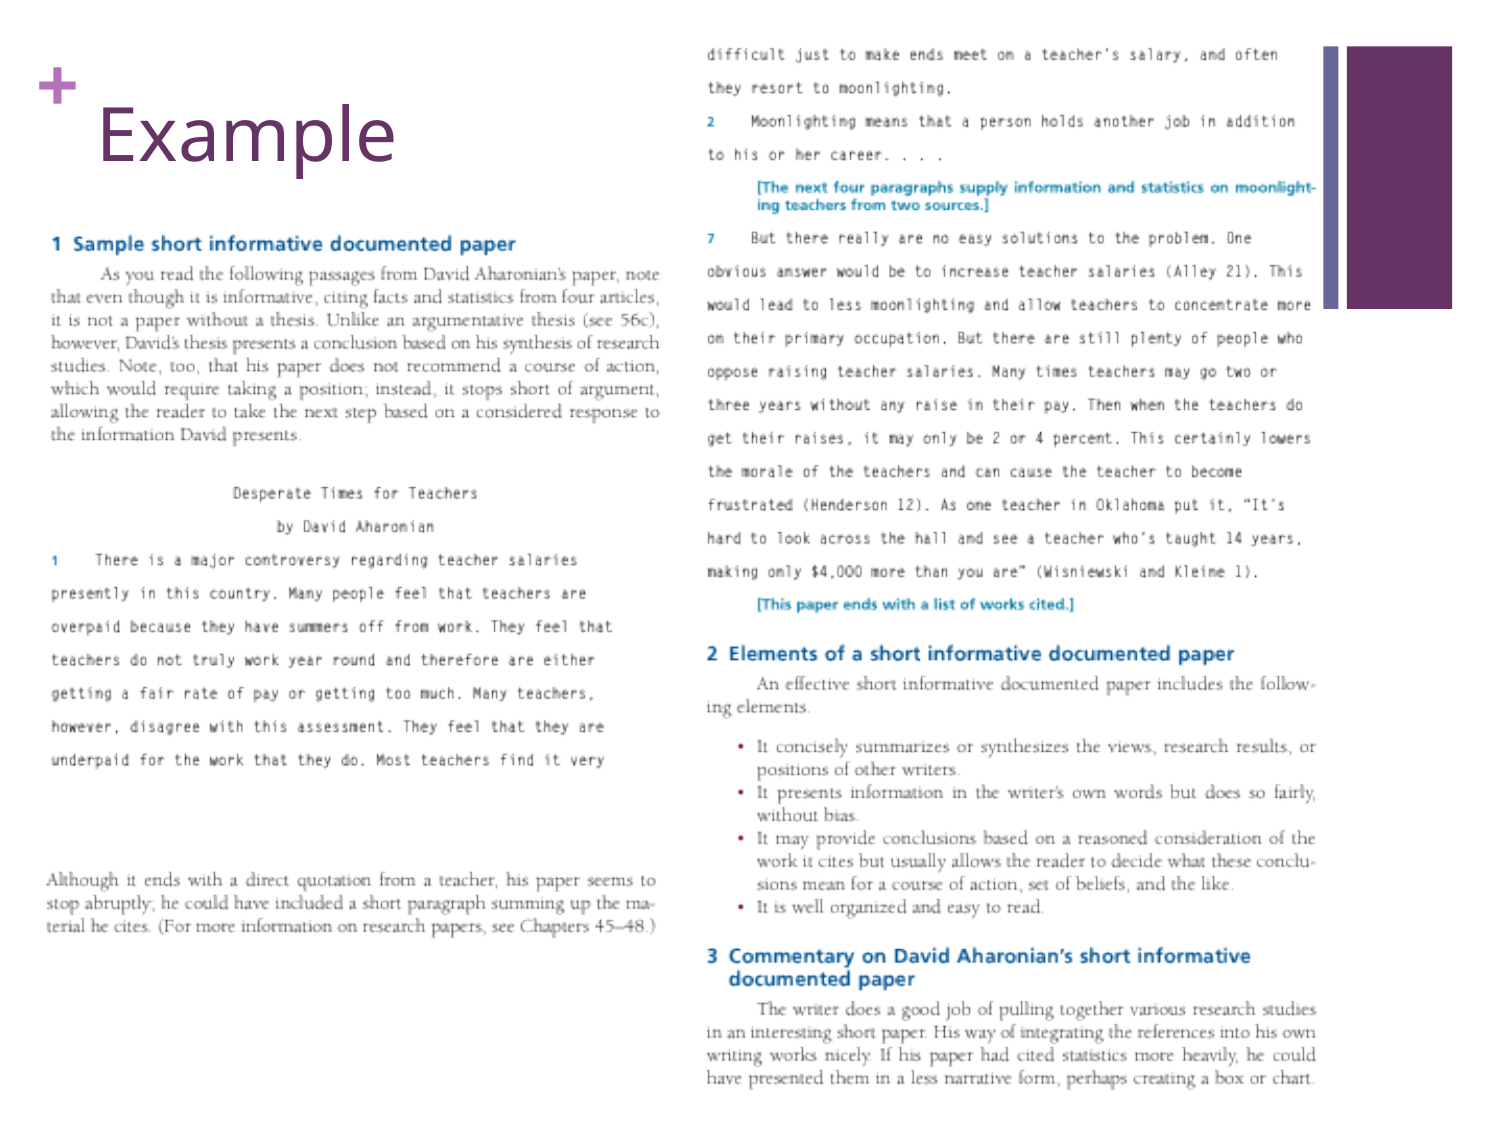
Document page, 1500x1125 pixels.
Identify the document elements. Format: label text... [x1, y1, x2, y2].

title Example [81, 79, 674, 211]
picture [22, 213, 677, 811]
picture [22, 17, 1354, 1121]
